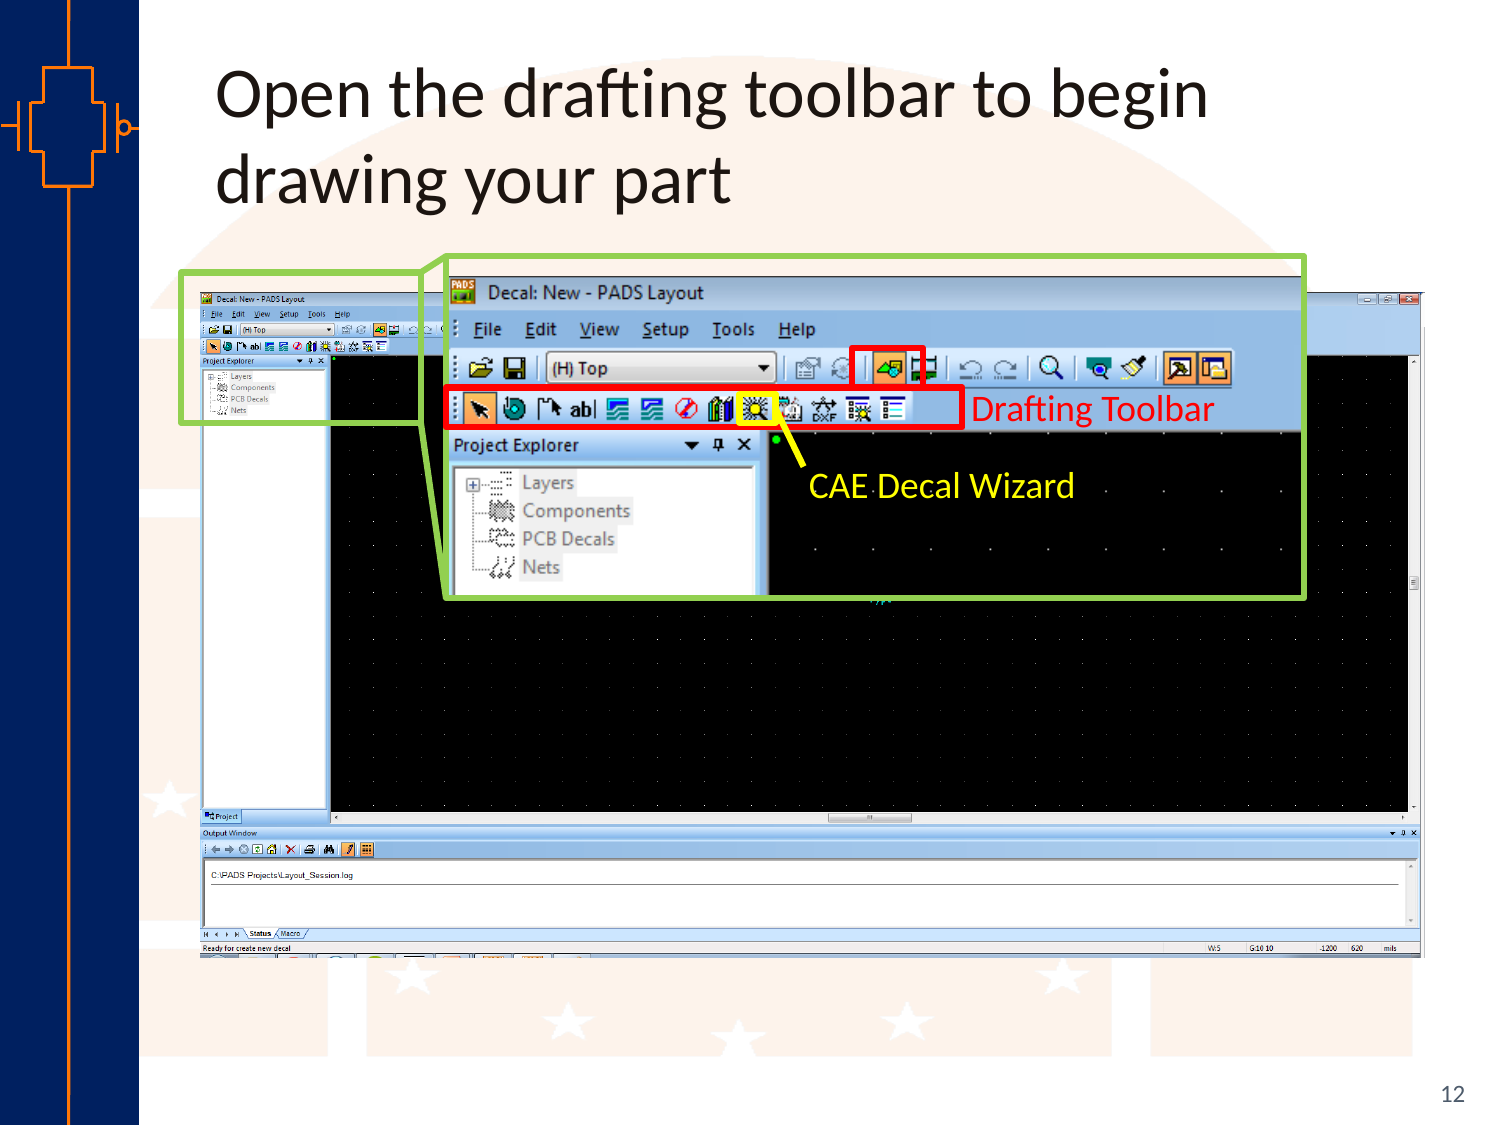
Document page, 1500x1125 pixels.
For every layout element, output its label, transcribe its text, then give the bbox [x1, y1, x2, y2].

slide_number 12 [1425, 1062, 1488, 1123]
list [199, 291, 1426, 959]
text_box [420, 422, 447, 599]
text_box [420, 255, 447, 273]
title Open the drafting toolbar to begin drawing your part [200, 37, 1388, 225]
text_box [775, 408, 804, 467]
picture [445, 276, 1305, 599]
text_box [180, 271, 422, 424]
text_box [447, 255, 1305, 276]
